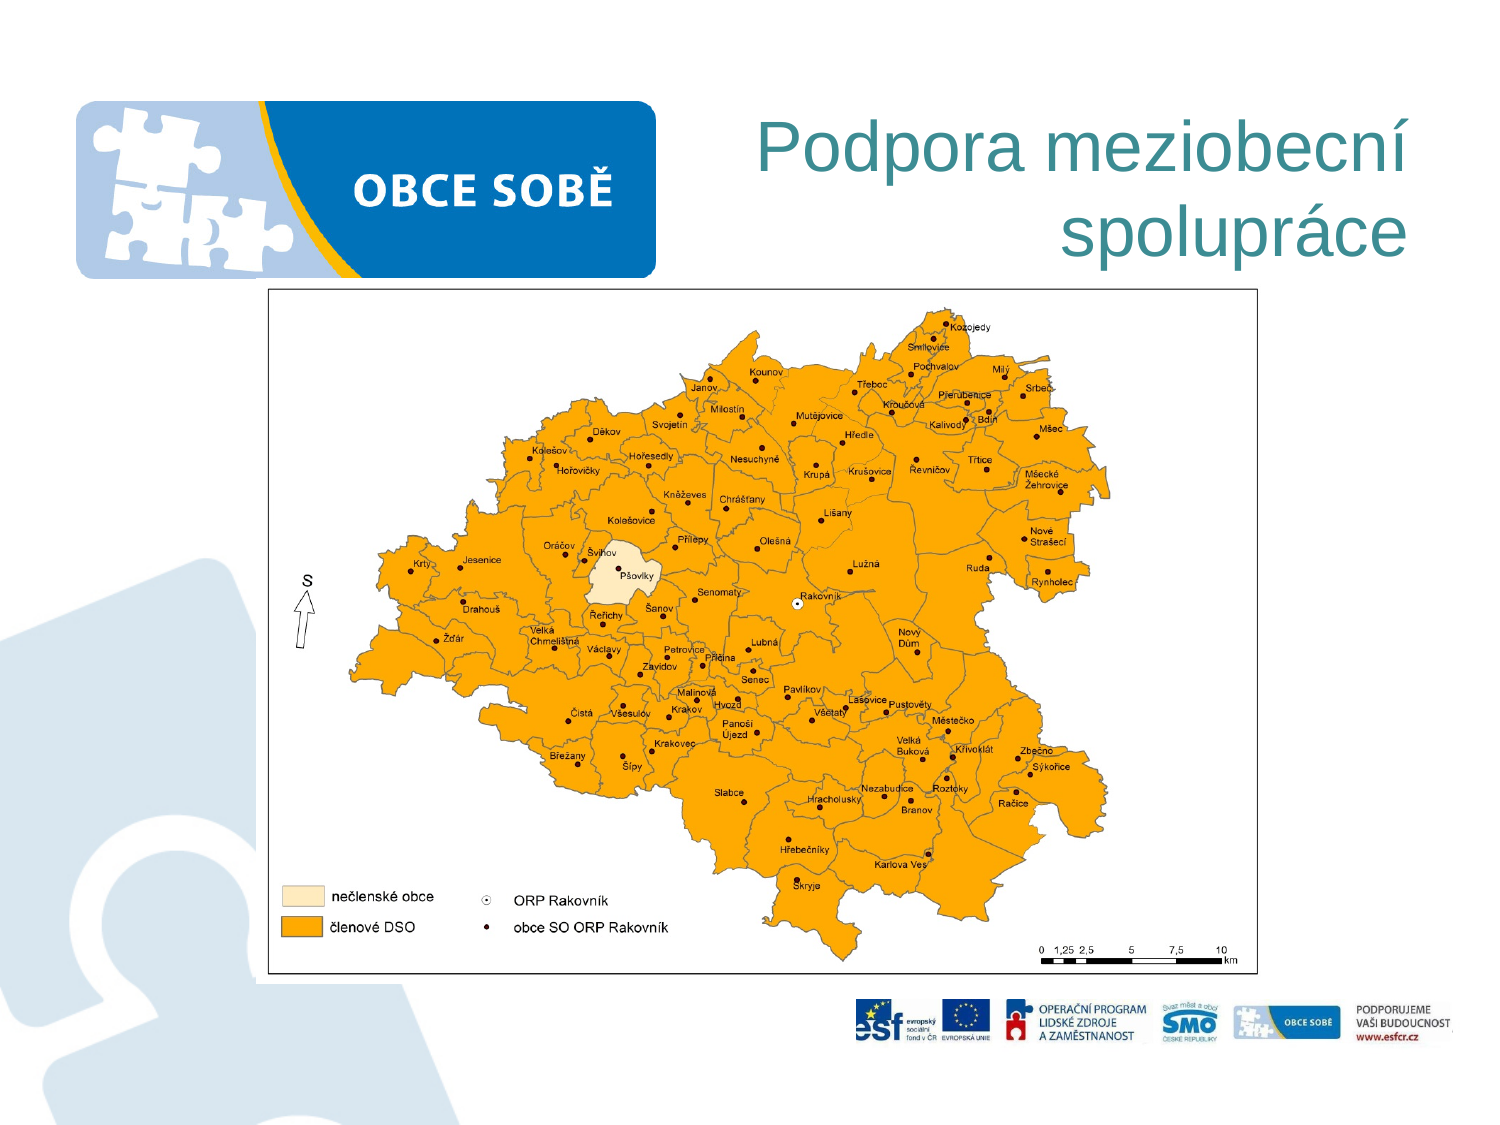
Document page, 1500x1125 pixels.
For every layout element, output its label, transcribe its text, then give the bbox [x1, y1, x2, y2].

picture [0, 0, 1500, 1125]
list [256, 278, 1270, 985]
text_box Podpora meziobecní spolupráce [702, 91, 1425, 279]
